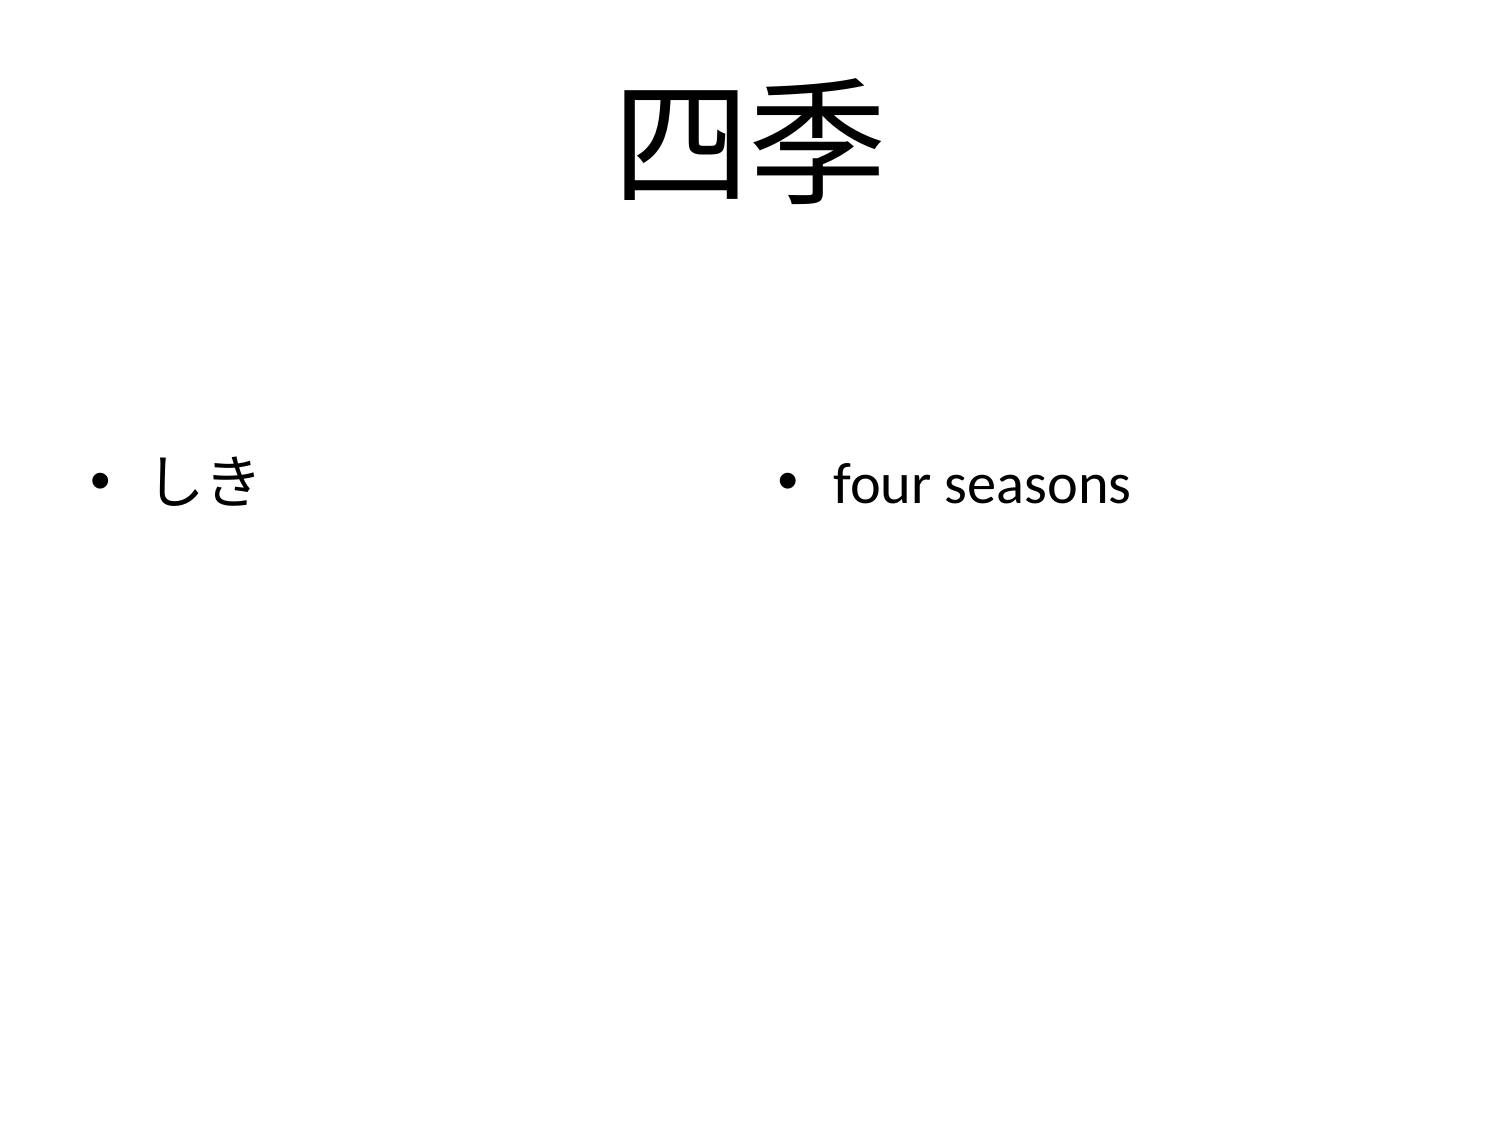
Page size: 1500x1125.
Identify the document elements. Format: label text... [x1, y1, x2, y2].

list four seasons [762, 437, 1426, 1006]
list しき [74, 437, 738, 1006]
title 四季 [74, 44, 1426, 233]
